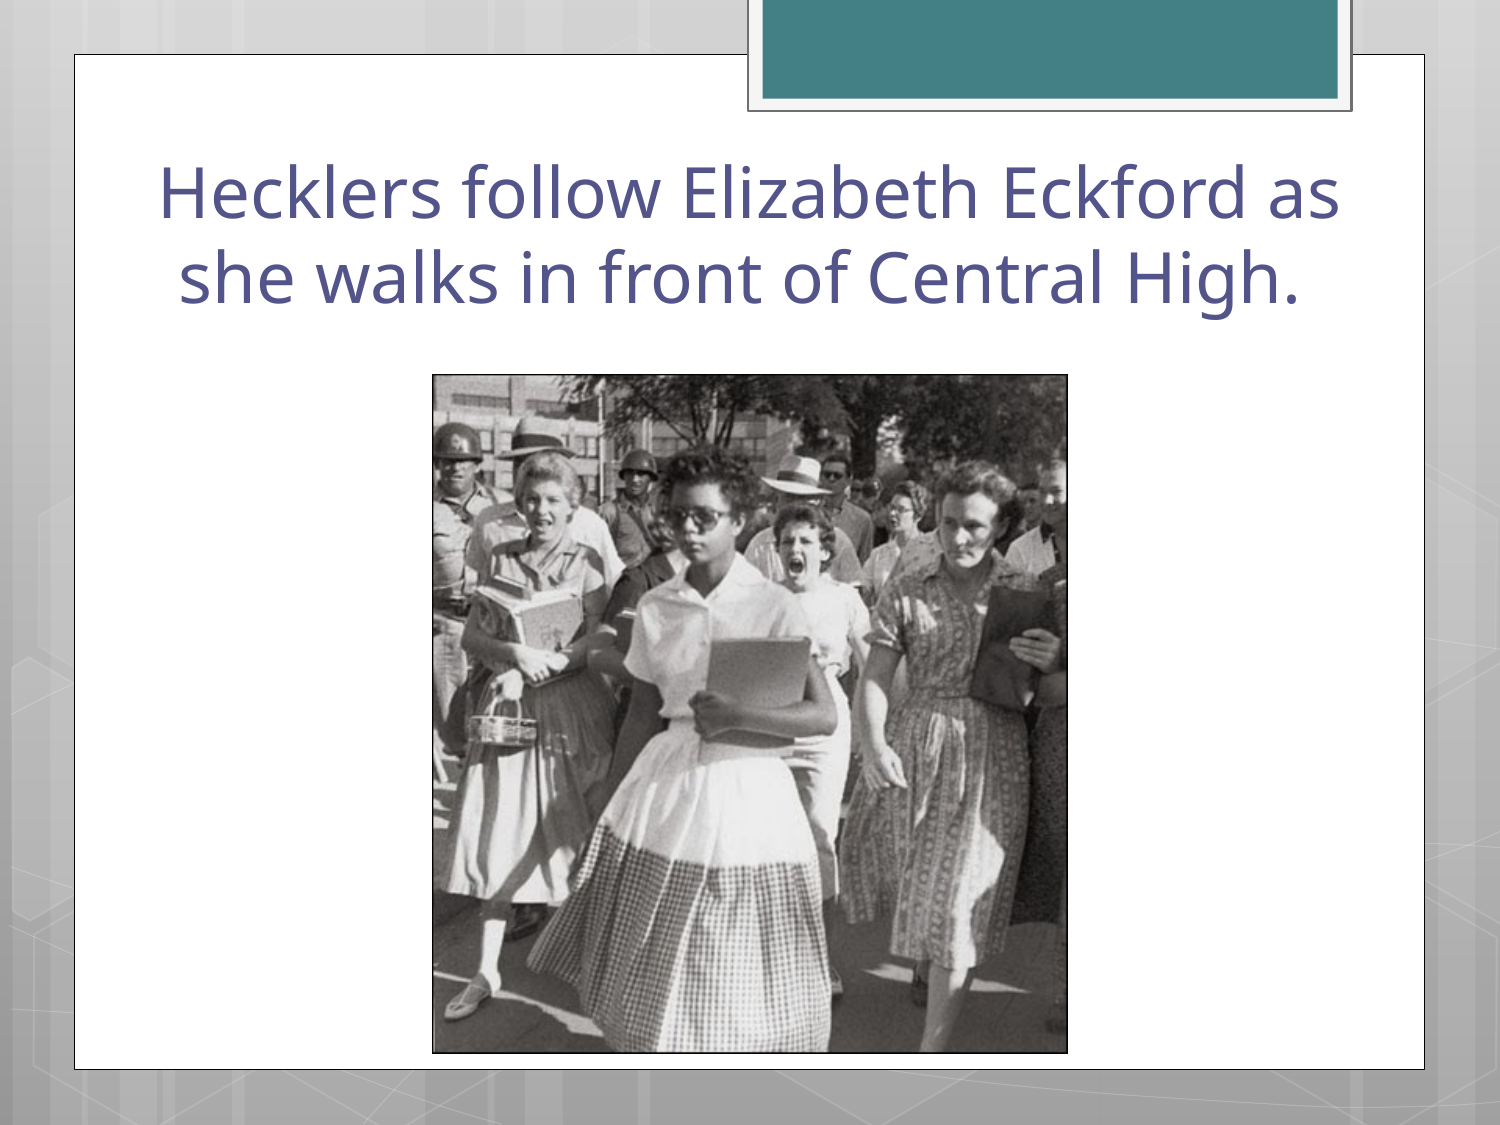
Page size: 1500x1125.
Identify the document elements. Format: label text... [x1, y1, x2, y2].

picture [431, 374, 1069, 1054]
title Hecklers follow Elizabeth Eckford as she walks in front of Central High. [87, 137, 1413, 325]
